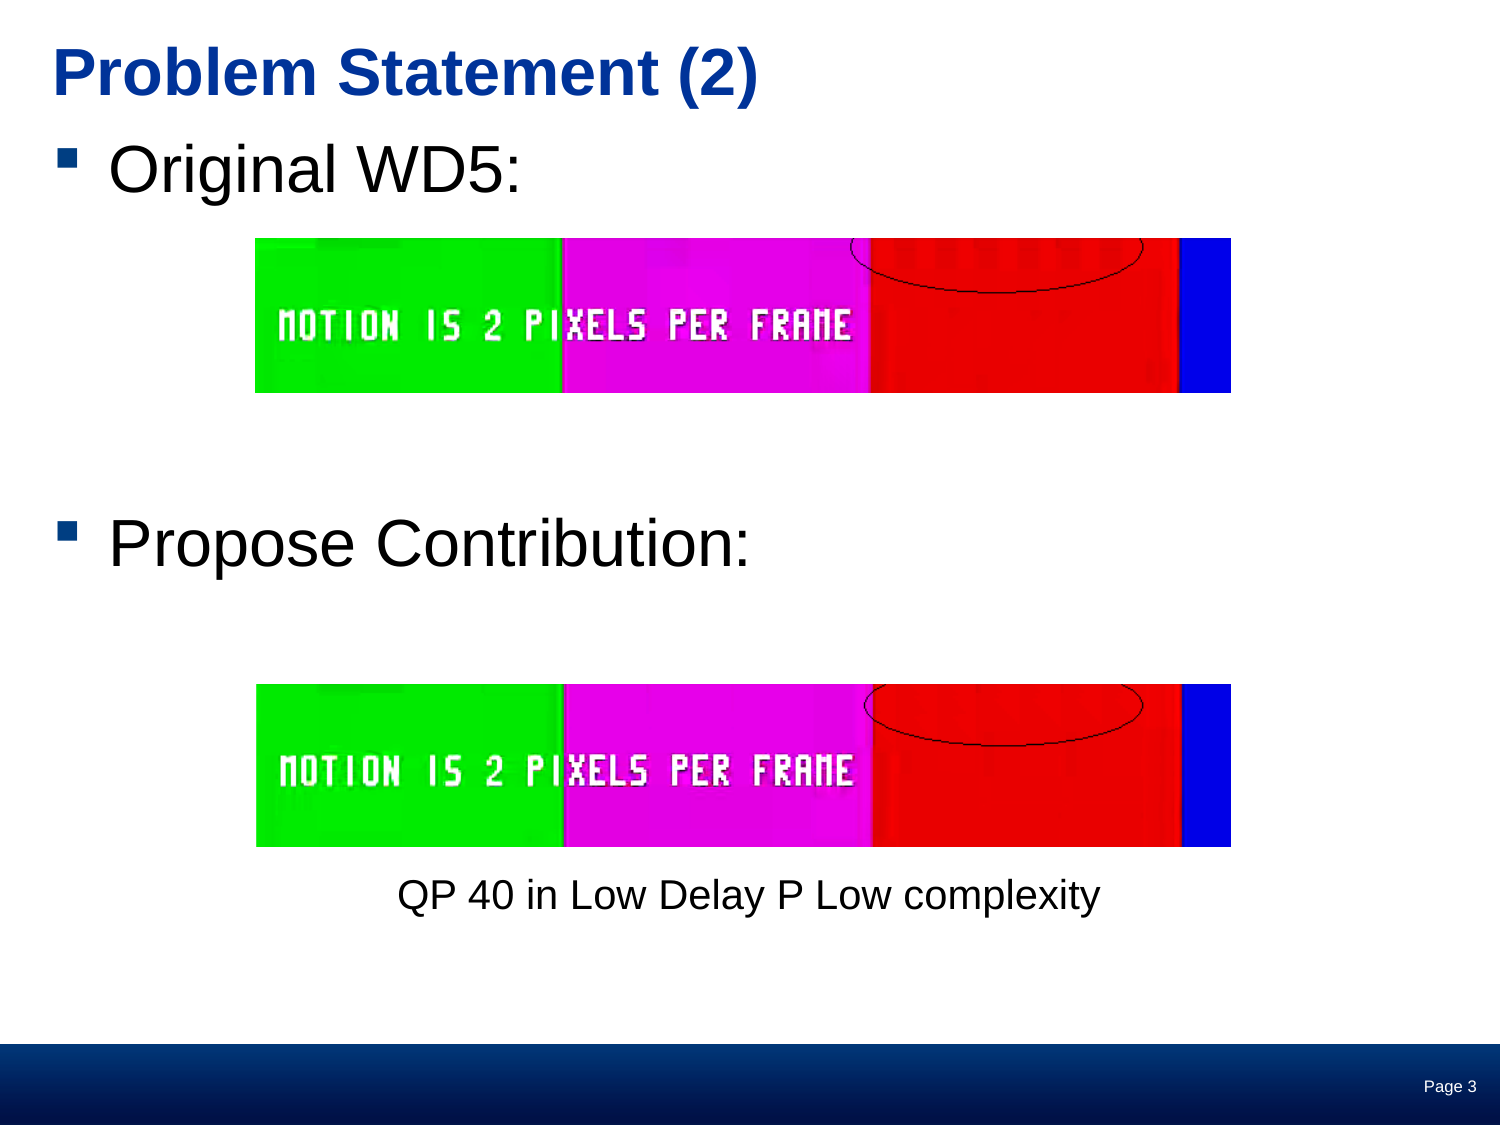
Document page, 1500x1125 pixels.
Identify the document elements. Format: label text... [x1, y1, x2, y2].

list Original WD5: Propose Contribution: QP 40 in Low Delay P Low complexity [37, 118, 1462, 1013]
picture [255, 237, 1231, 393]
picture [255, 684, 1231, 847]
picture [0, 1044, 1500, 1125]
title Problem Statement (2) [37, 0, 1463, 152]
